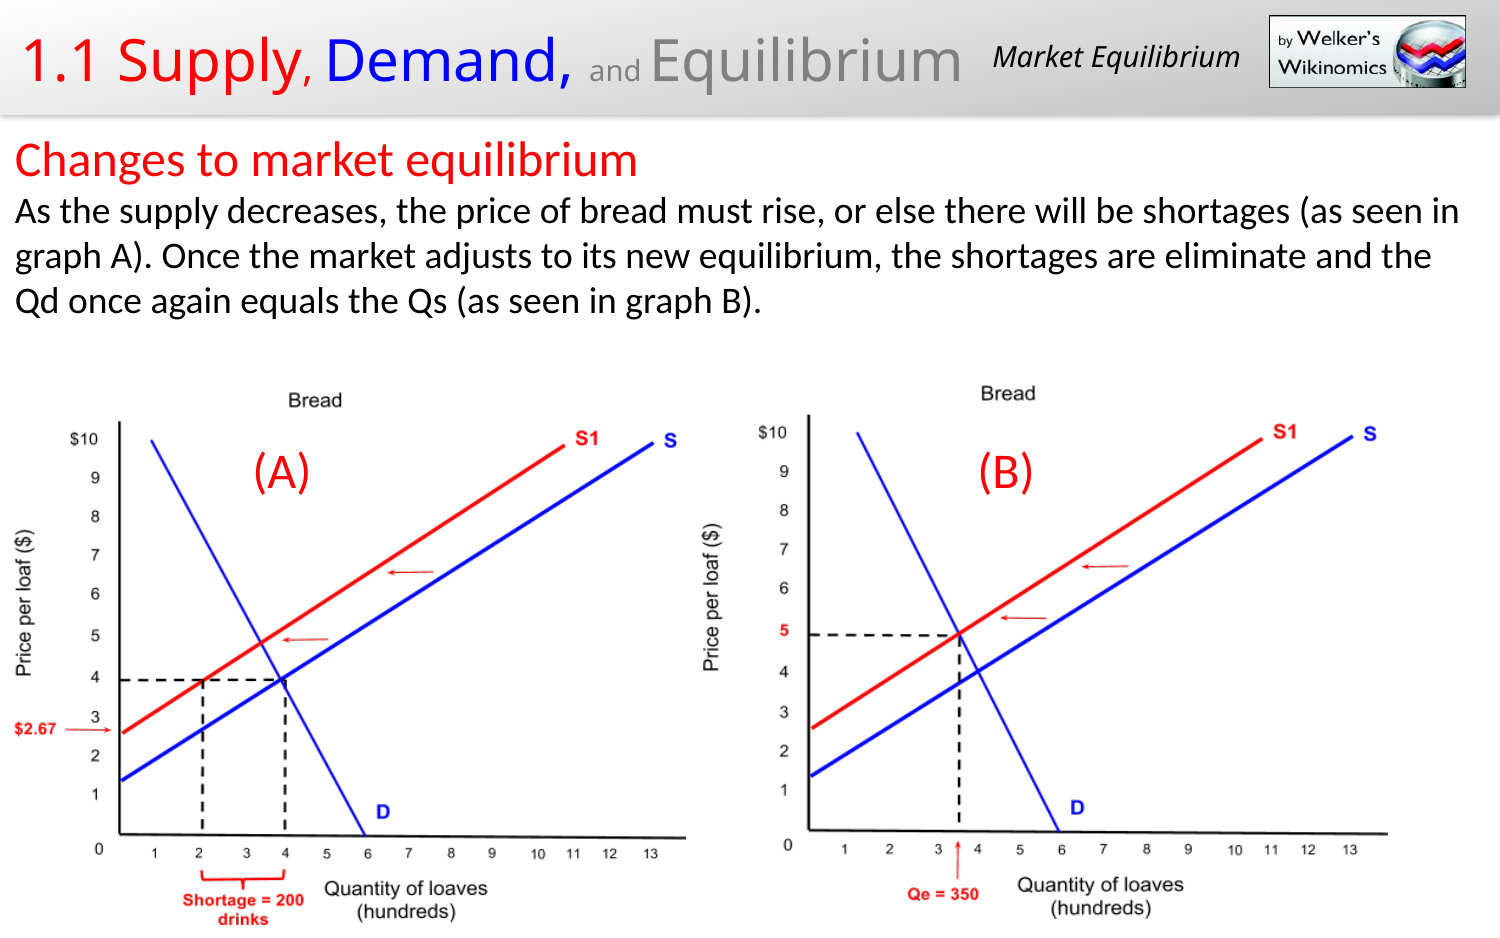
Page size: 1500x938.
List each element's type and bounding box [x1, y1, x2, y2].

text_box [0, 0, 1500, 115]
picture [0, 374, 1388, 926]
